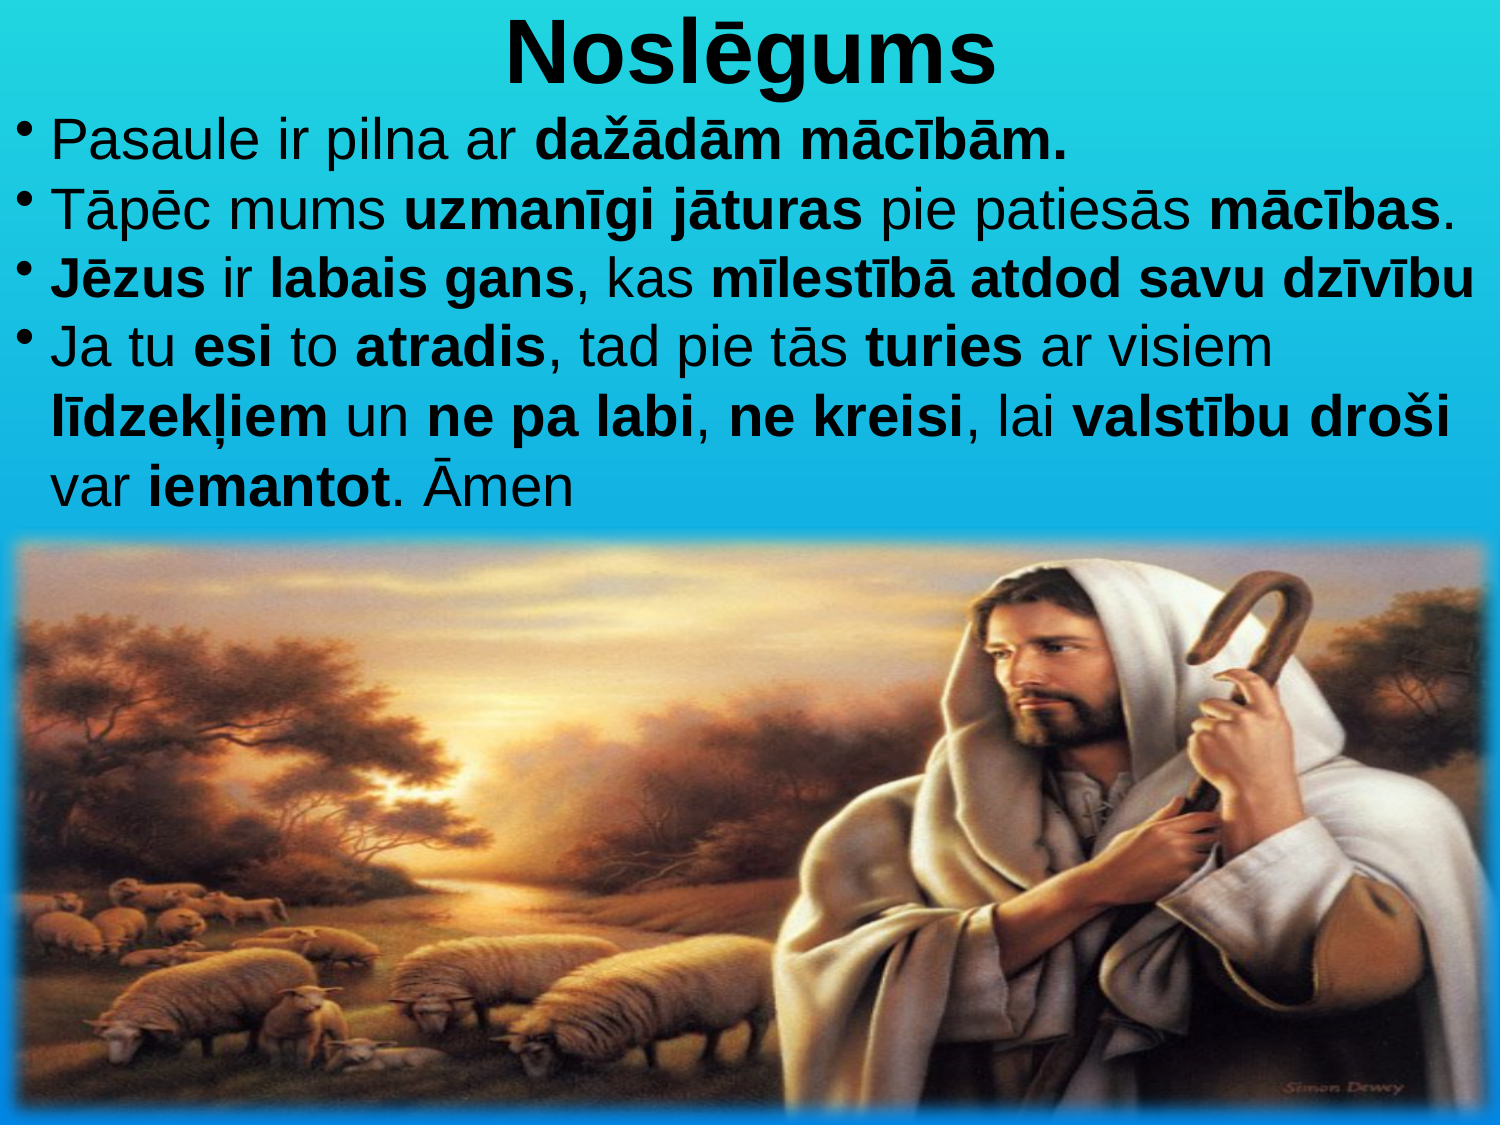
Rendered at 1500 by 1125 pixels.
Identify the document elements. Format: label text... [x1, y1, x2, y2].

picture [0, 528, 1500, 1125]
title Noslēgums [76, 0, 1428, 93]
text_box Pasaule ir pilna ar dažādām mācībām. Tāpēc mums uzmanīgi jāturas pie patiesās mācības. Jēzus ir labais gans, kas mīlestībā atdod savu dzīvību Ja tu esi to atradis, tad pie tās turies ar visiem līdzekļiem un ne pa labi, ne kreisi, lai valstību droši var iemantot. Āmen [0, 93, 1500, 526]
